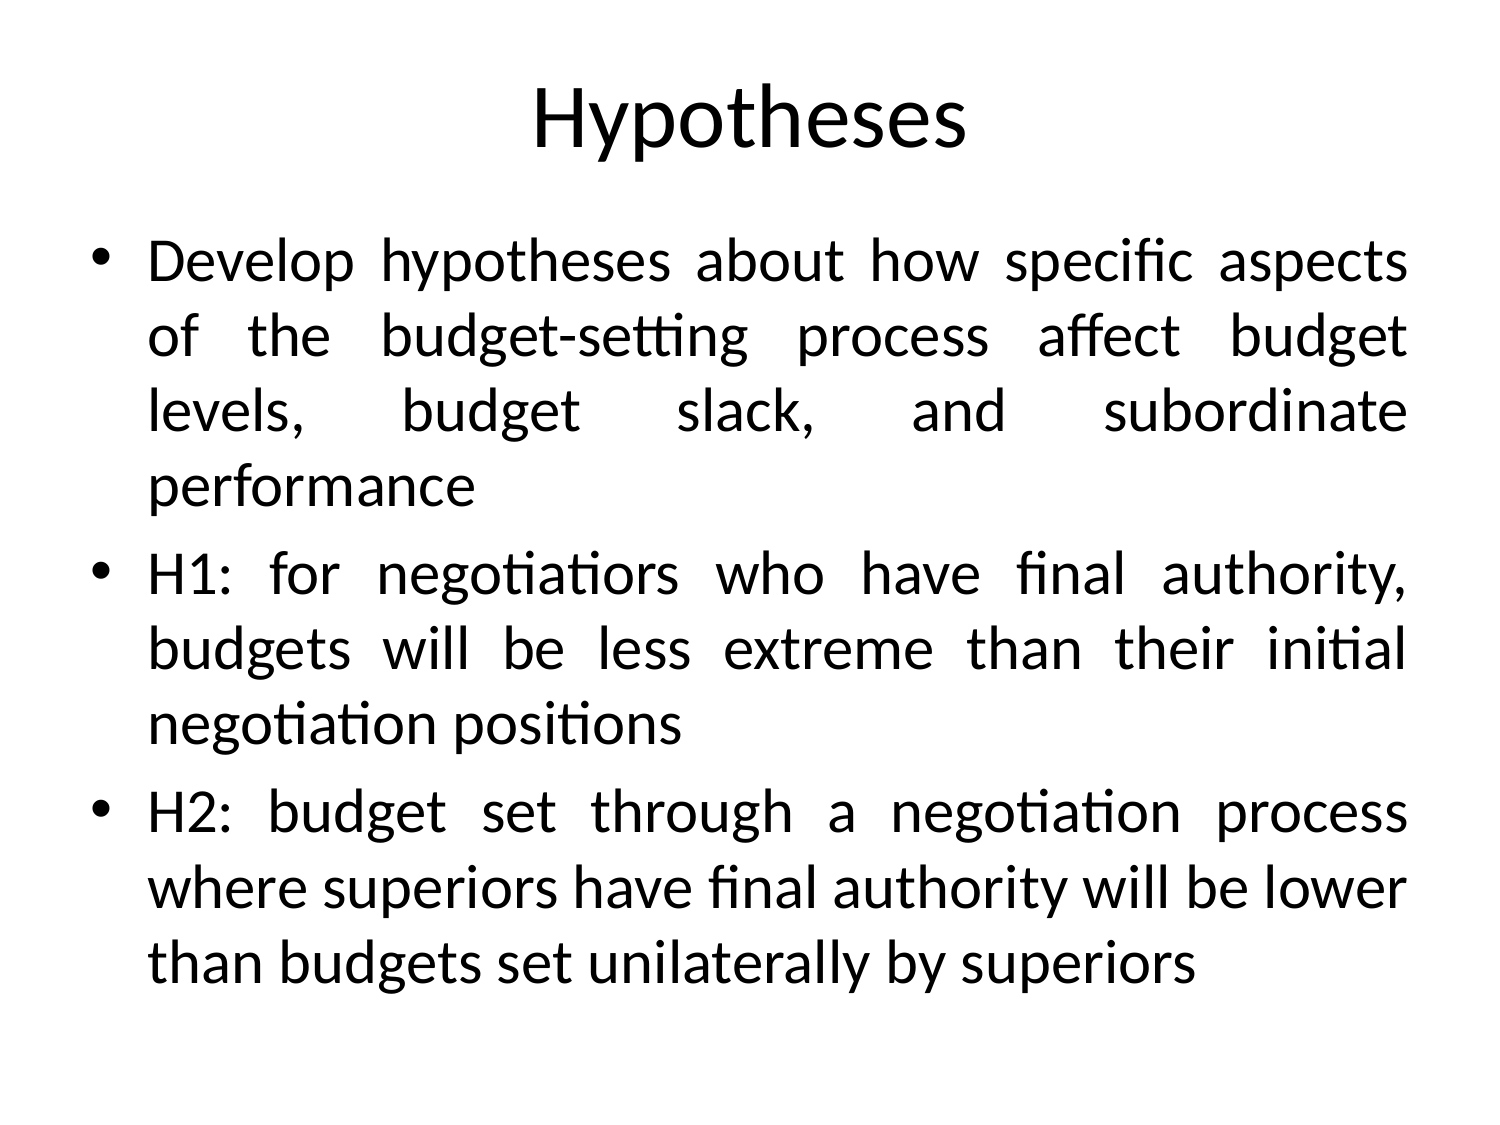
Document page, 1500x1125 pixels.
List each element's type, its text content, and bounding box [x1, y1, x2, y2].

list Develop hypotheses about how specific aspects of the budget-setting process affect budget levels, budget slack, and subordinate performance H1: for negotiatiors who have final authority, budgets will be less extreme than their initial negotiation positions H2: budget set through a negotiation process where superiors have final authority will be lower than budgets set unilaterally by superiors [75, 210, 1425, 1005]
title Hypotheses [75, 45, 1425, 176]
